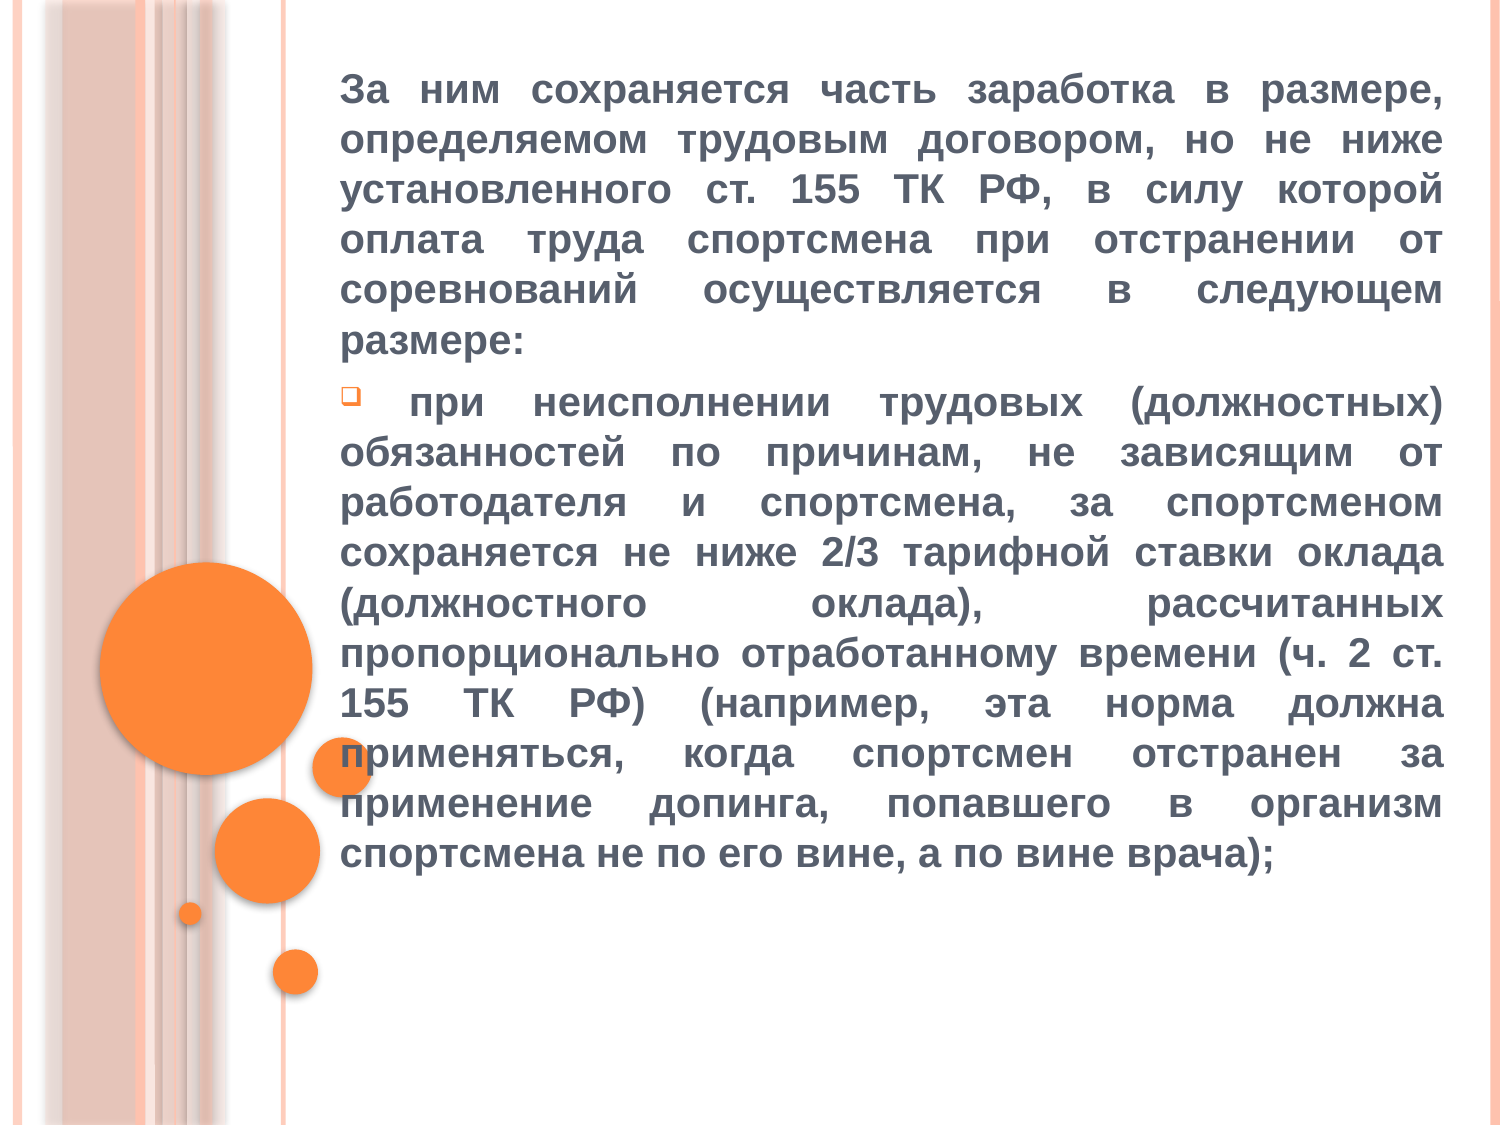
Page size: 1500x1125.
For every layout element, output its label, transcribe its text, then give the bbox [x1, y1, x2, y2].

subtitle За ним сохраняется часть заработка в размере, определяемом трудовым договором, но не ниже установленного ст. 155 ТК РФ, в силу которой оплата труда спортсмена при отстранении от соревнований осуществляется в следующем размере: при неисполнении трудовых (должностных) обязанностей по причинам, не зависящим от работодателя и спортсмена, за спортсменом сохраняется не ниже 2/3 тарифной ставки оклада (должностного оклада), рассчитанных пропорционально отработанному времени (ч. 2 ст. 155 ТК РФ) (например, эта норма должна применяться, когда спортсмен отстранен за применение допинга, попавшего в организм спортсмена не по его вине, а по вине врача); [324, 54, 1459, 1083]
